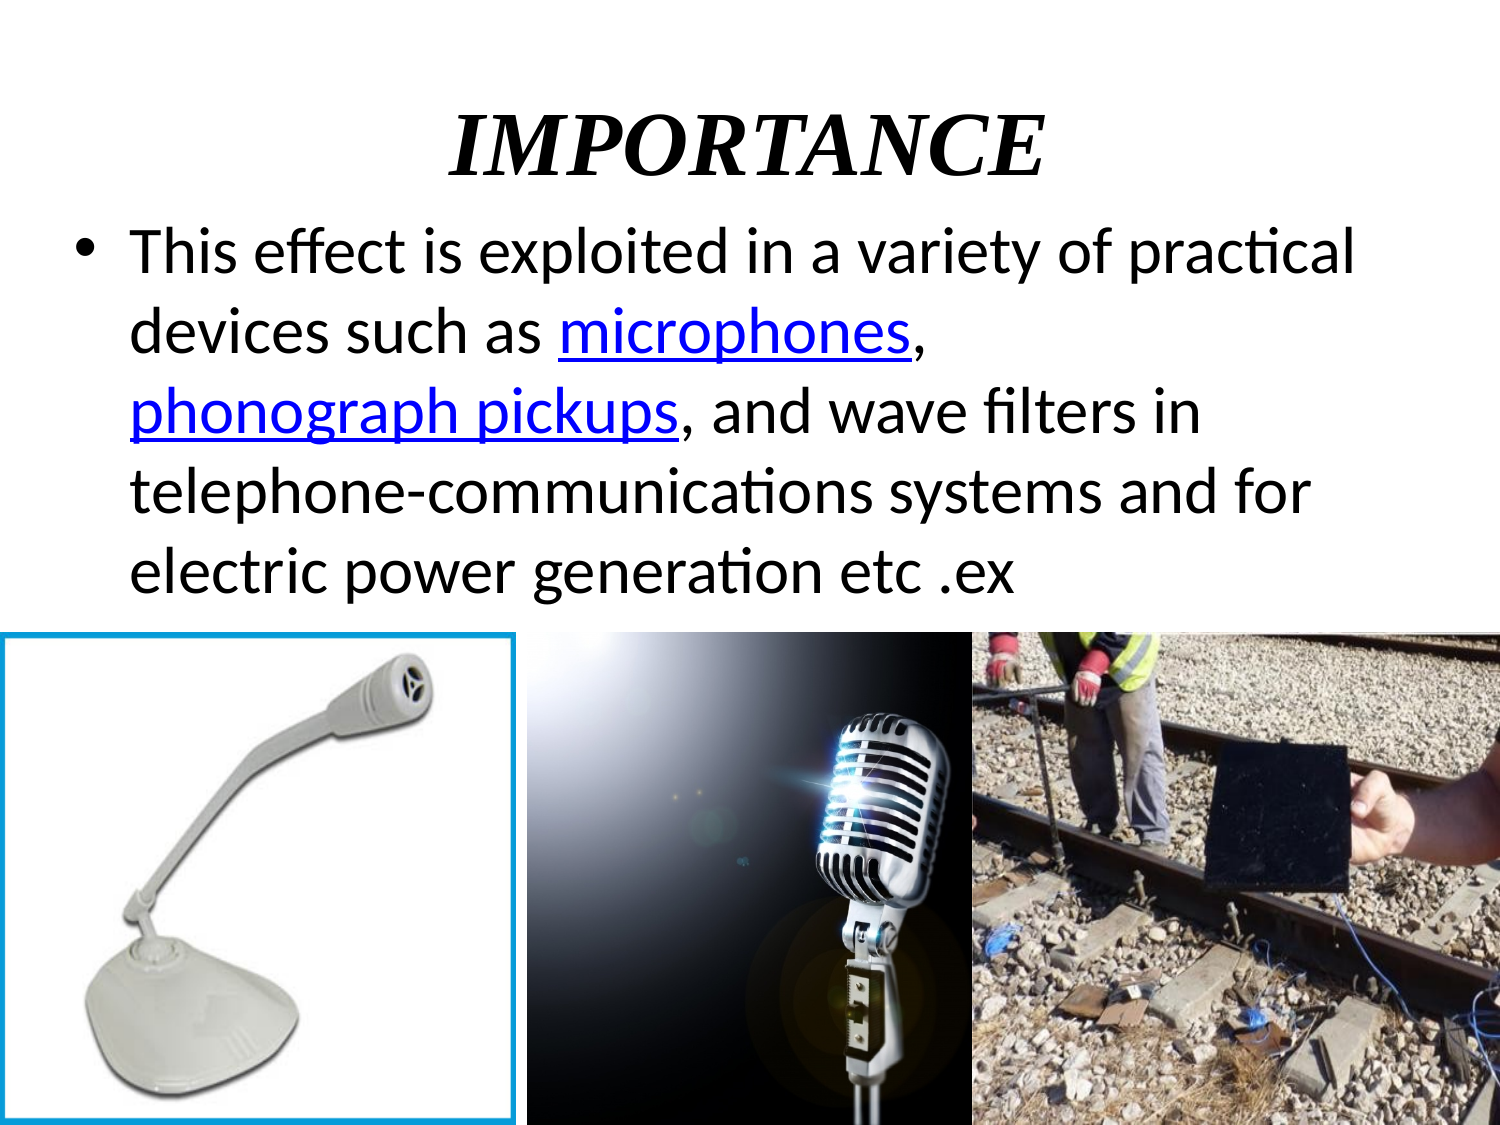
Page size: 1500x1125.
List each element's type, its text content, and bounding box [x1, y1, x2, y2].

title IMPORTANCE [75, 45, 1425, 233]
picture [527, 632, 1500, 1125]
picture [5, 638, 511, 1118]
list This effect is exploited in a variety of practical devices such as microphones, phonograph pickups, and wave filters in telephone-communications systems and for electric power generation etc .ex [58, 199, 1409, 942]
